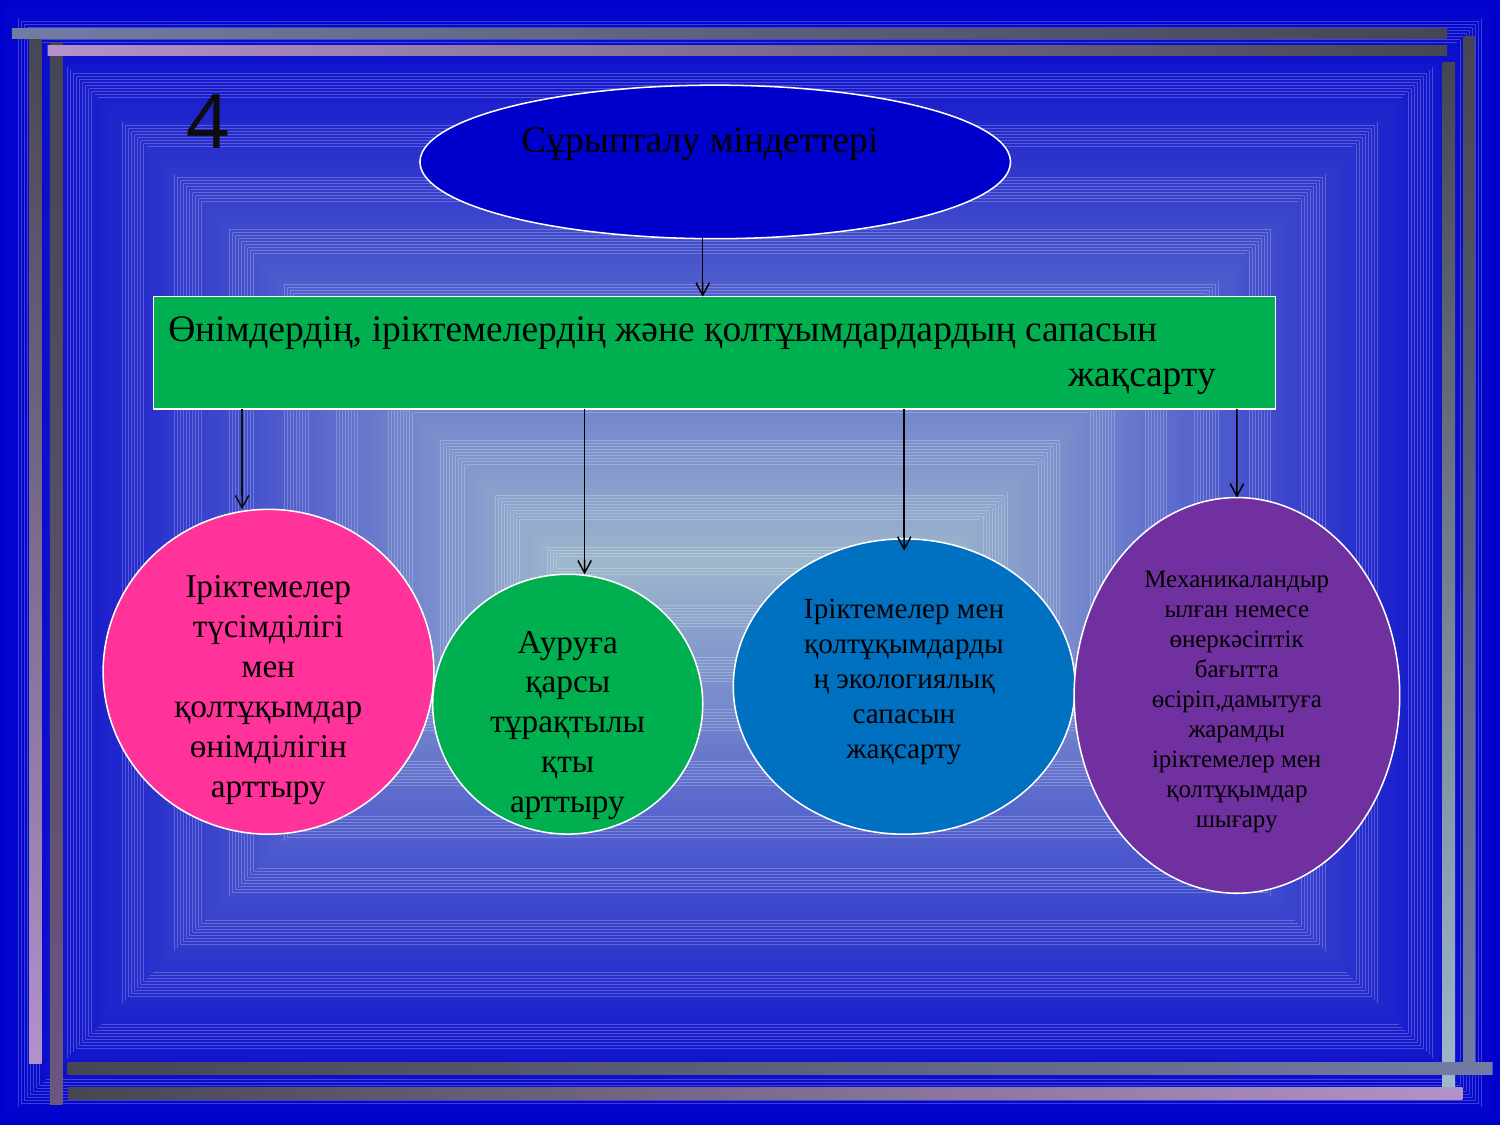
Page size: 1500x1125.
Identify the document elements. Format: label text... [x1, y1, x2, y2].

text_box Сұрыпталу міндеттері [419, 85, 1011, 239]
text_box Механикаландырылған немесе өнеркәсіптік бағытта өсіріп,дамытуға жарамды іріктемелер мен қолтұқымдар шығару [1074, 497, 1400, 894]
title 4 [171, 66, 1447, 254]
text_box Іріктемелер түсімділігі мен қолтұқымдар өнімділігін арттыру [103, 509, 434, 835]
text_box Іріктемелер мен қолтұқымдардың экологиялық сапасын жақсарту [733, 539, 1075, 835]
text_box Өнімдердің, іріктемелердің және қолтұымдардардың сапасын жақсарту [153, 296, 1276, 409]
text_box Ауруға қарсы тұрақтылықты арттыру [432, 574, 703, 835]
